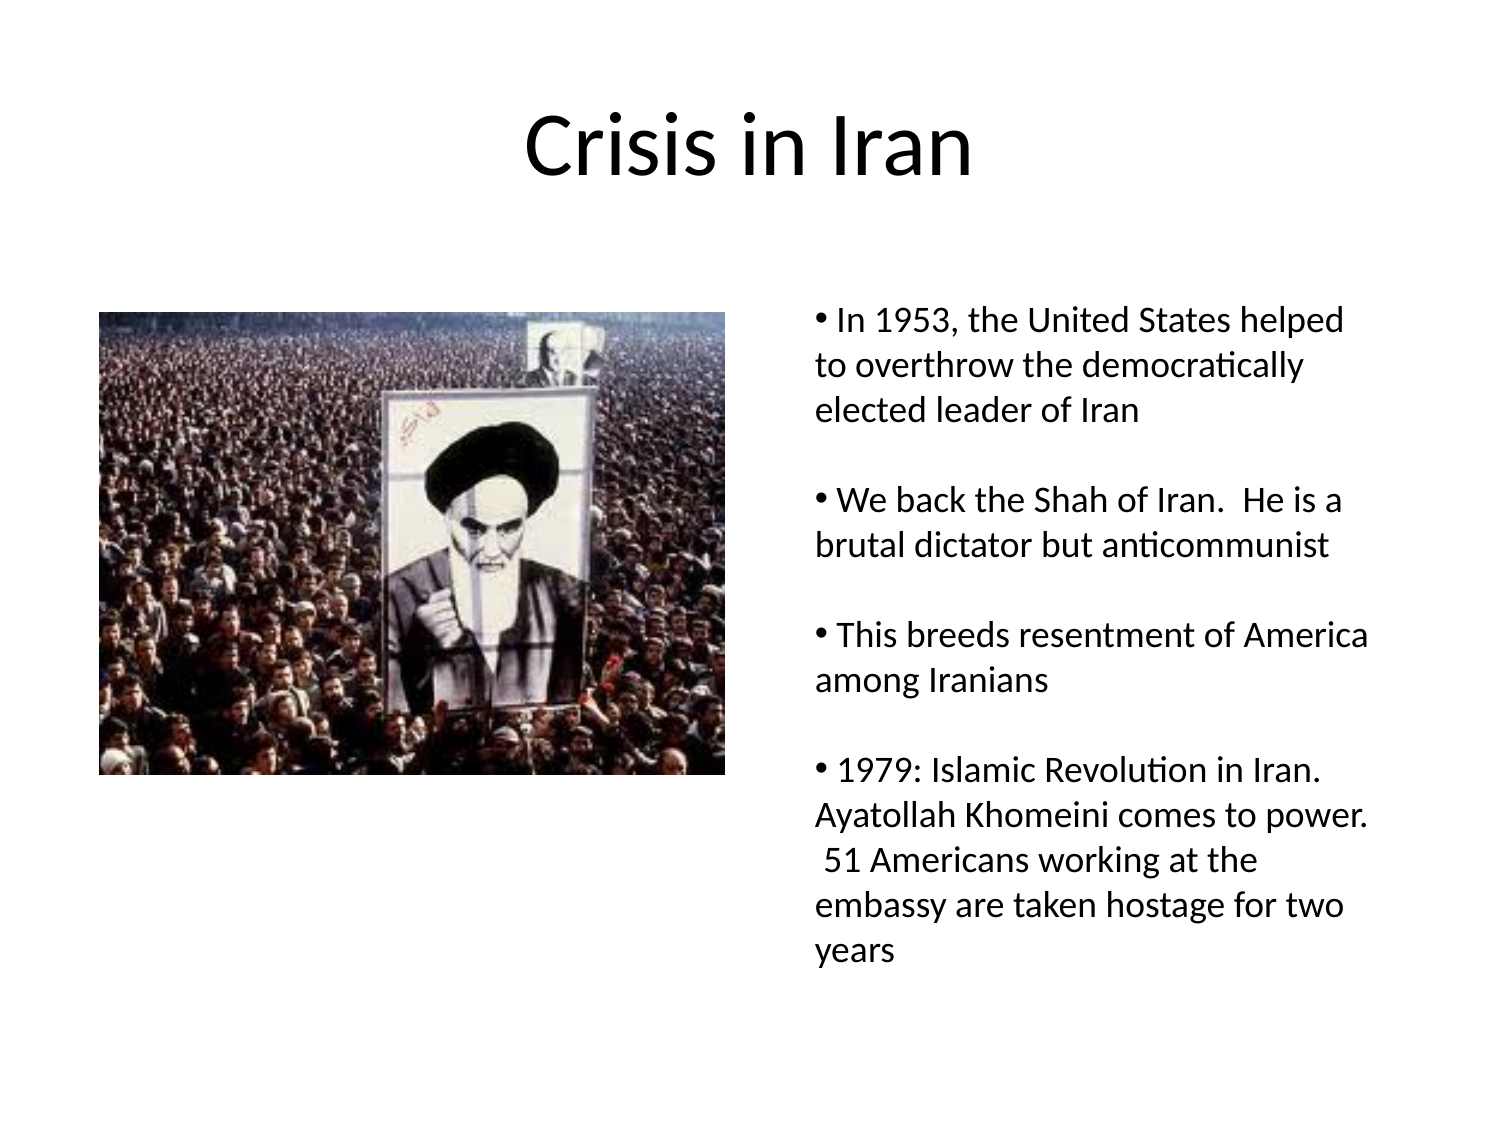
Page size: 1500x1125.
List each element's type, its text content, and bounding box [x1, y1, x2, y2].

title Crisis in Iran [75, 45, 1425, 233]
text_box In 1953, the United States helped to overthrow the democratically elected leader of Iran We back the Shah of Iran. He is a brutal dictator but anticommunist This breeds resentment of America among Iranians 1979: Islamic Revolution in Iran. Ayatollah Khomeini comes to power. 51 Americans working at the embassy are taken hostage for two years [799, 287, 1388, 978]
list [99, 312, 726, 775]
